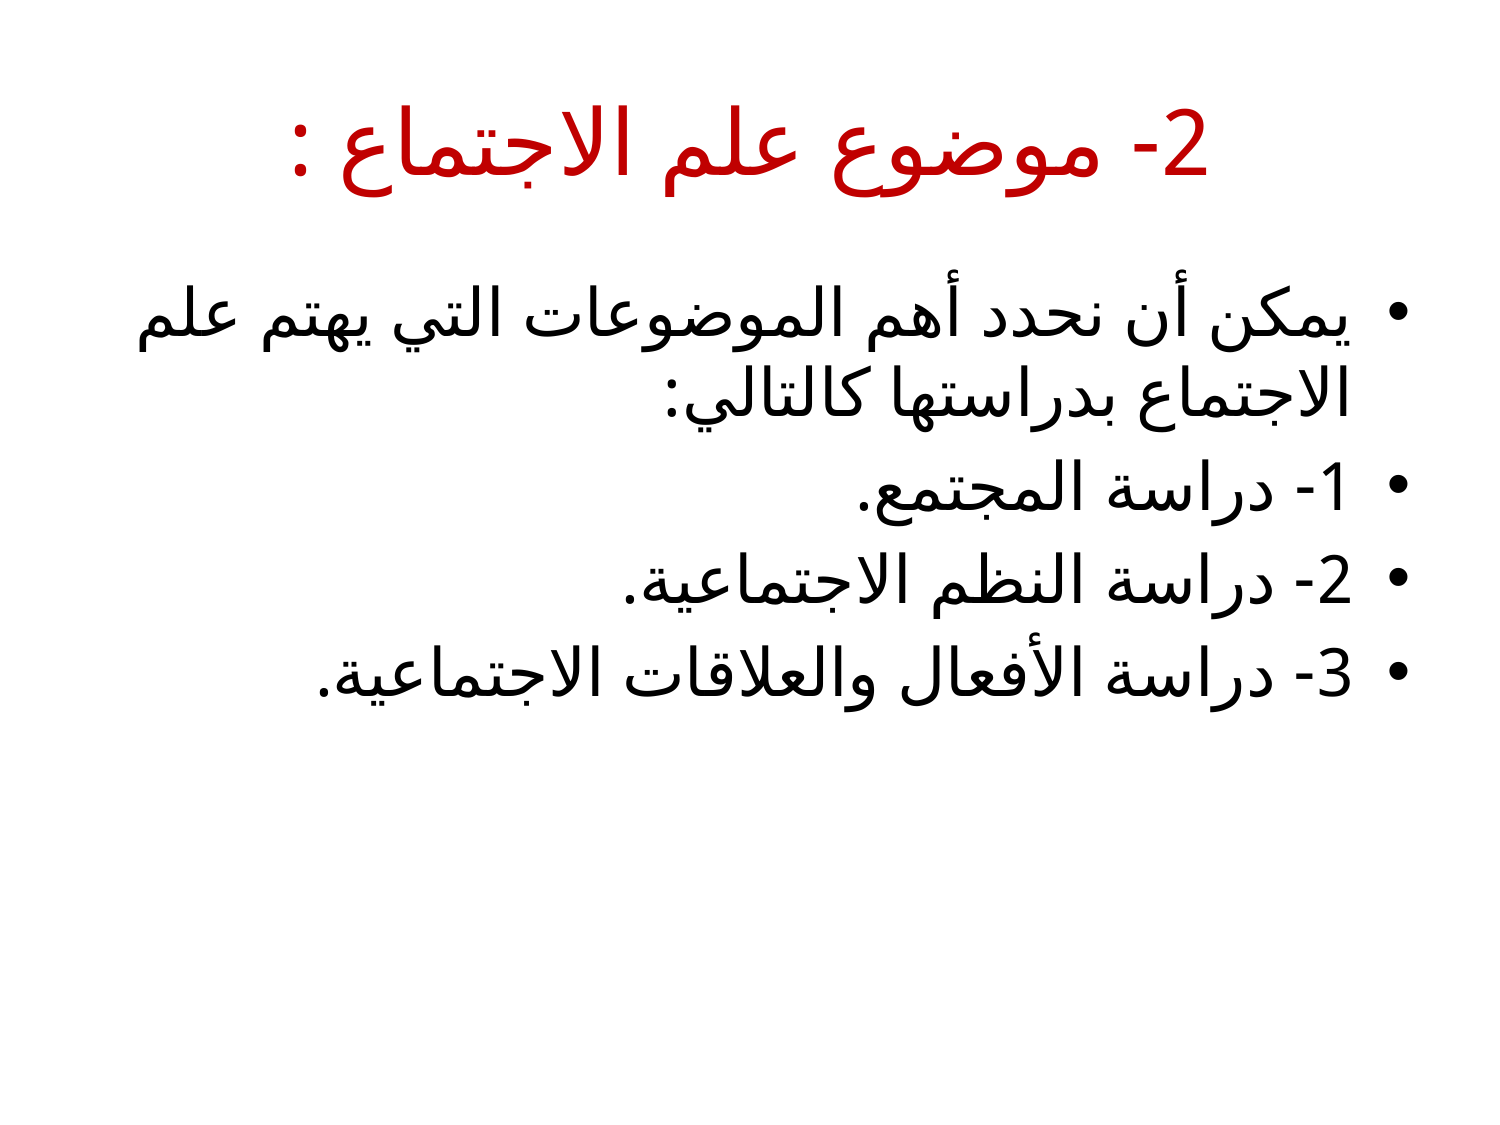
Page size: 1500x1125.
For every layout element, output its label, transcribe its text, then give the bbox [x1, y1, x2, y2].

title 2- موضوع علم الاجتماع : [75, 45, 1425, 233]
list يمكن أن نحدد أهم الموضوعات التي يهتم علم الاجتماع بدراستها كالتالي: 1- دراسة المجتمع. 2- دراسة النظم الاجتماعية. 3- دراسة الأفعال والعلاقات الاجتماعية. [75, 262, 1425, 1005]
